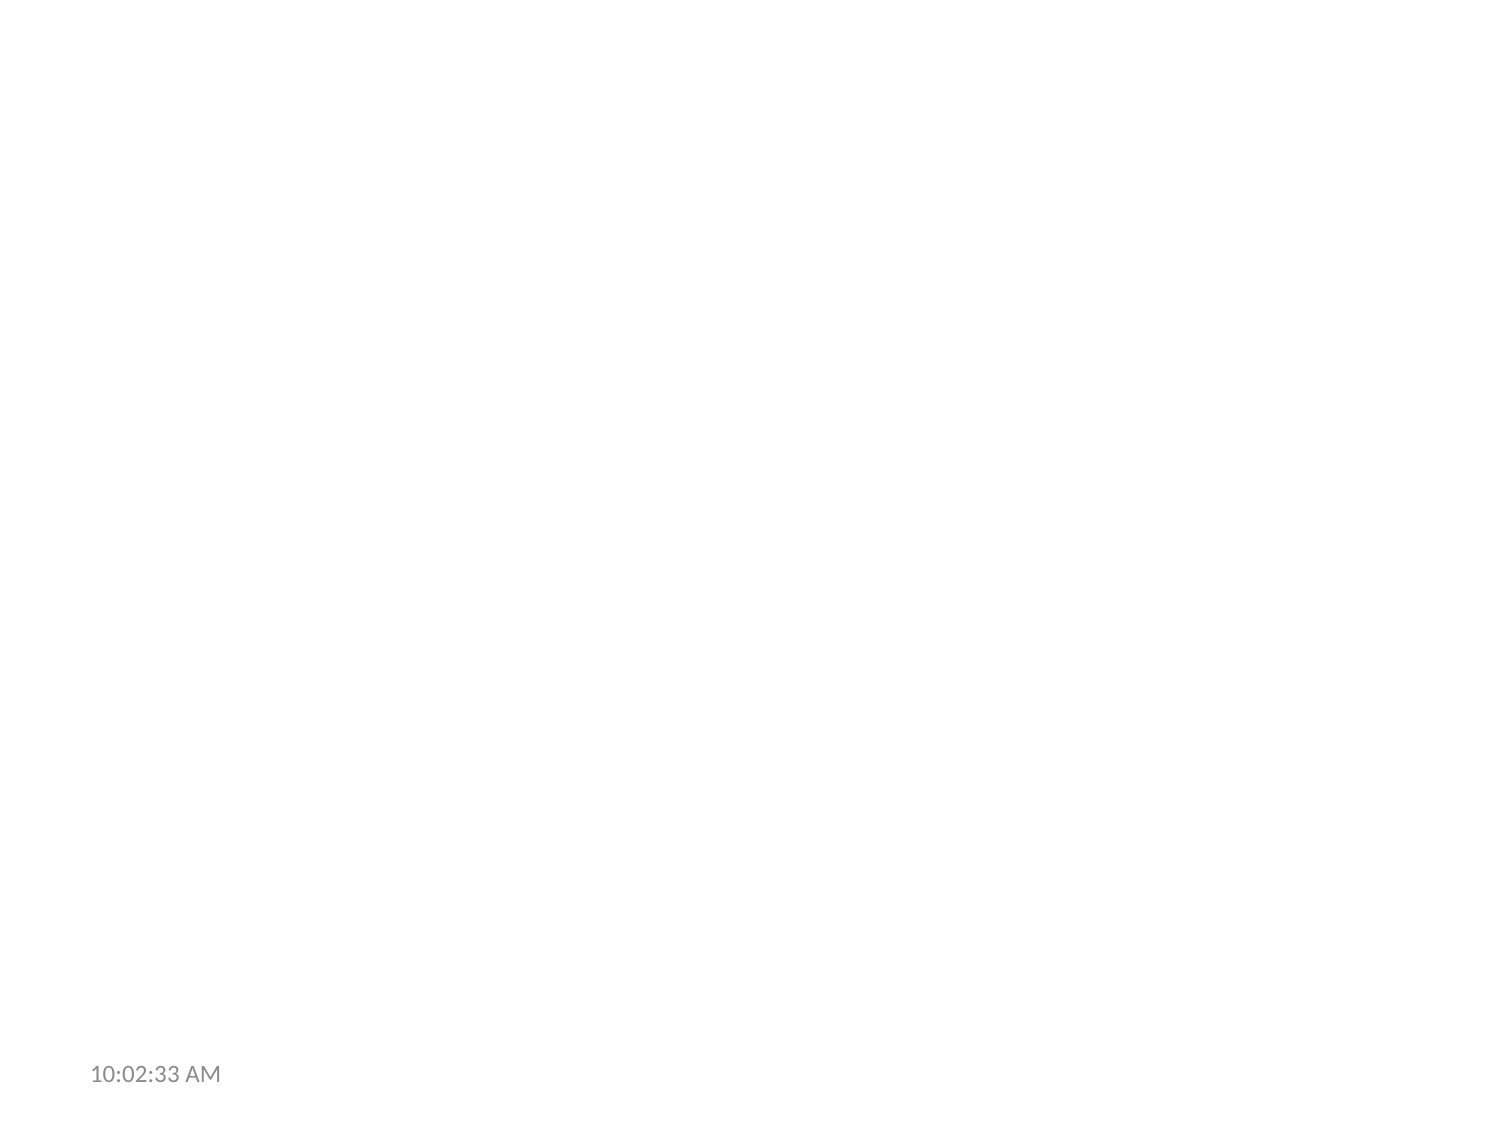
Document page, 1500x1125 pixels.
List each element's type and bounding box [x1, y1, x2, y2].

slide_number [75, 1042, 425, 1103]
